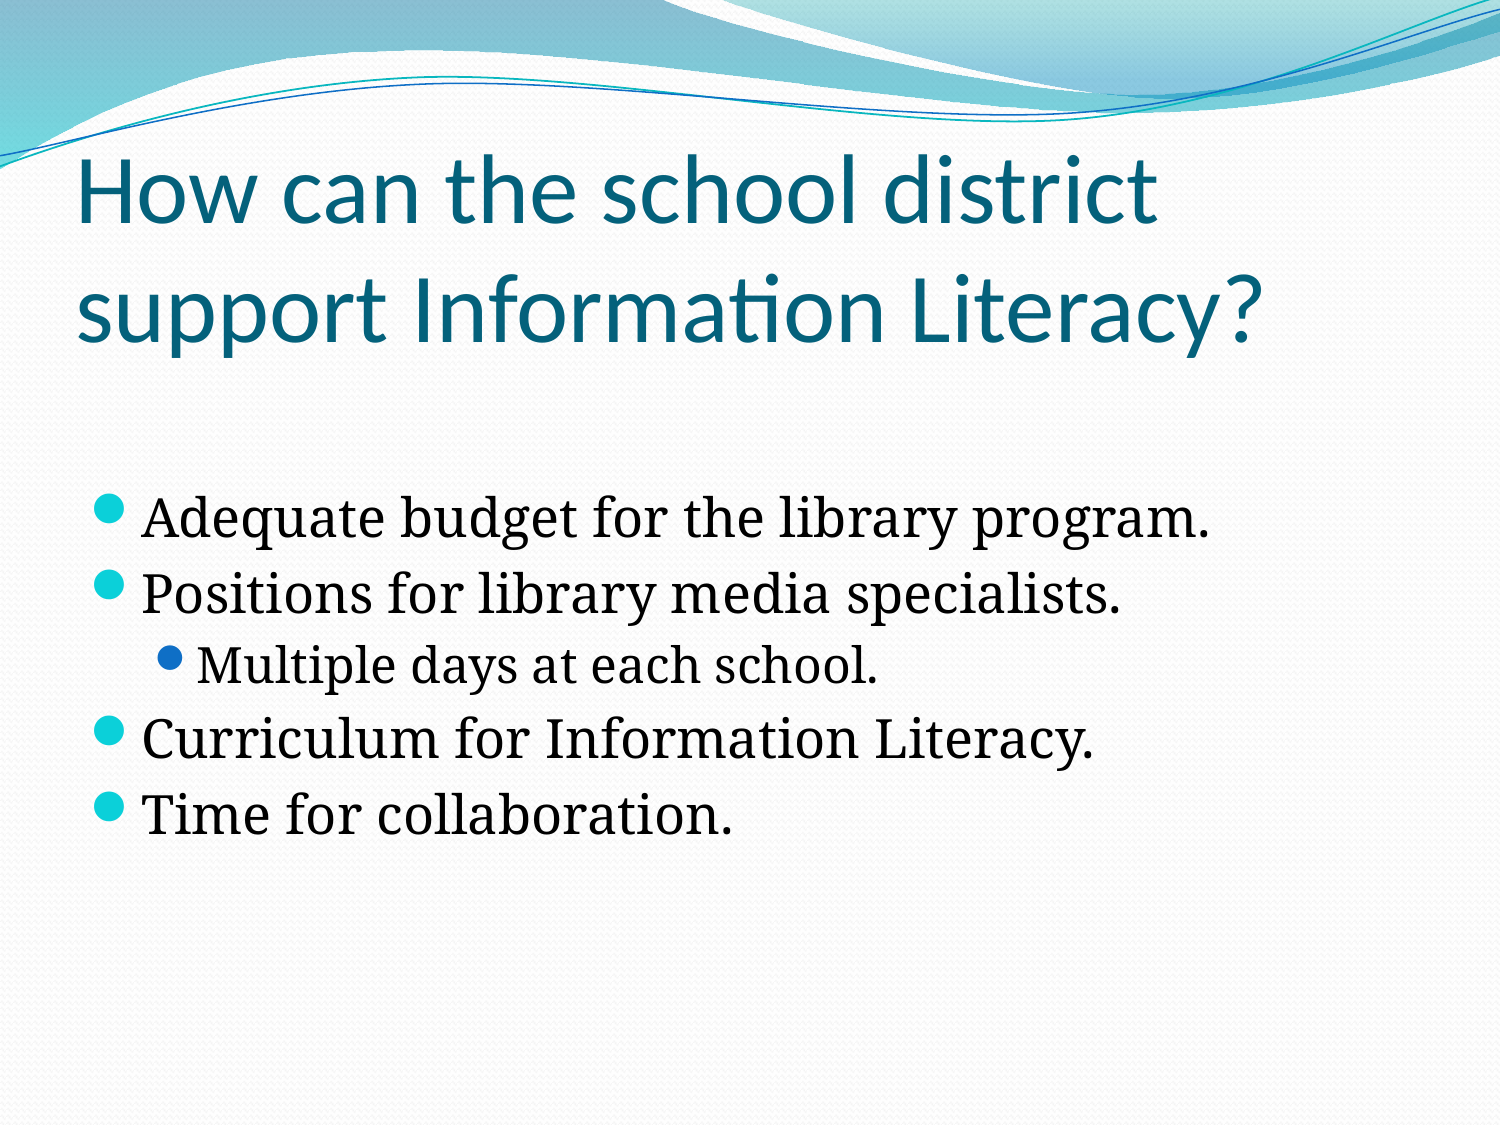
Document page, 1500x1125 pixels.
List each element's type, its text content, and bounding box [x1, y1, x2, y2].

list Adequate budget for the library program. Positions for library media specialists. Multiple days at each school. Curriculum for Information Literacy. Time for collaboration. [75, 399, 1425, 1038]
title How can the school district support Information Literacy? [75, 115, 1425, 363]
